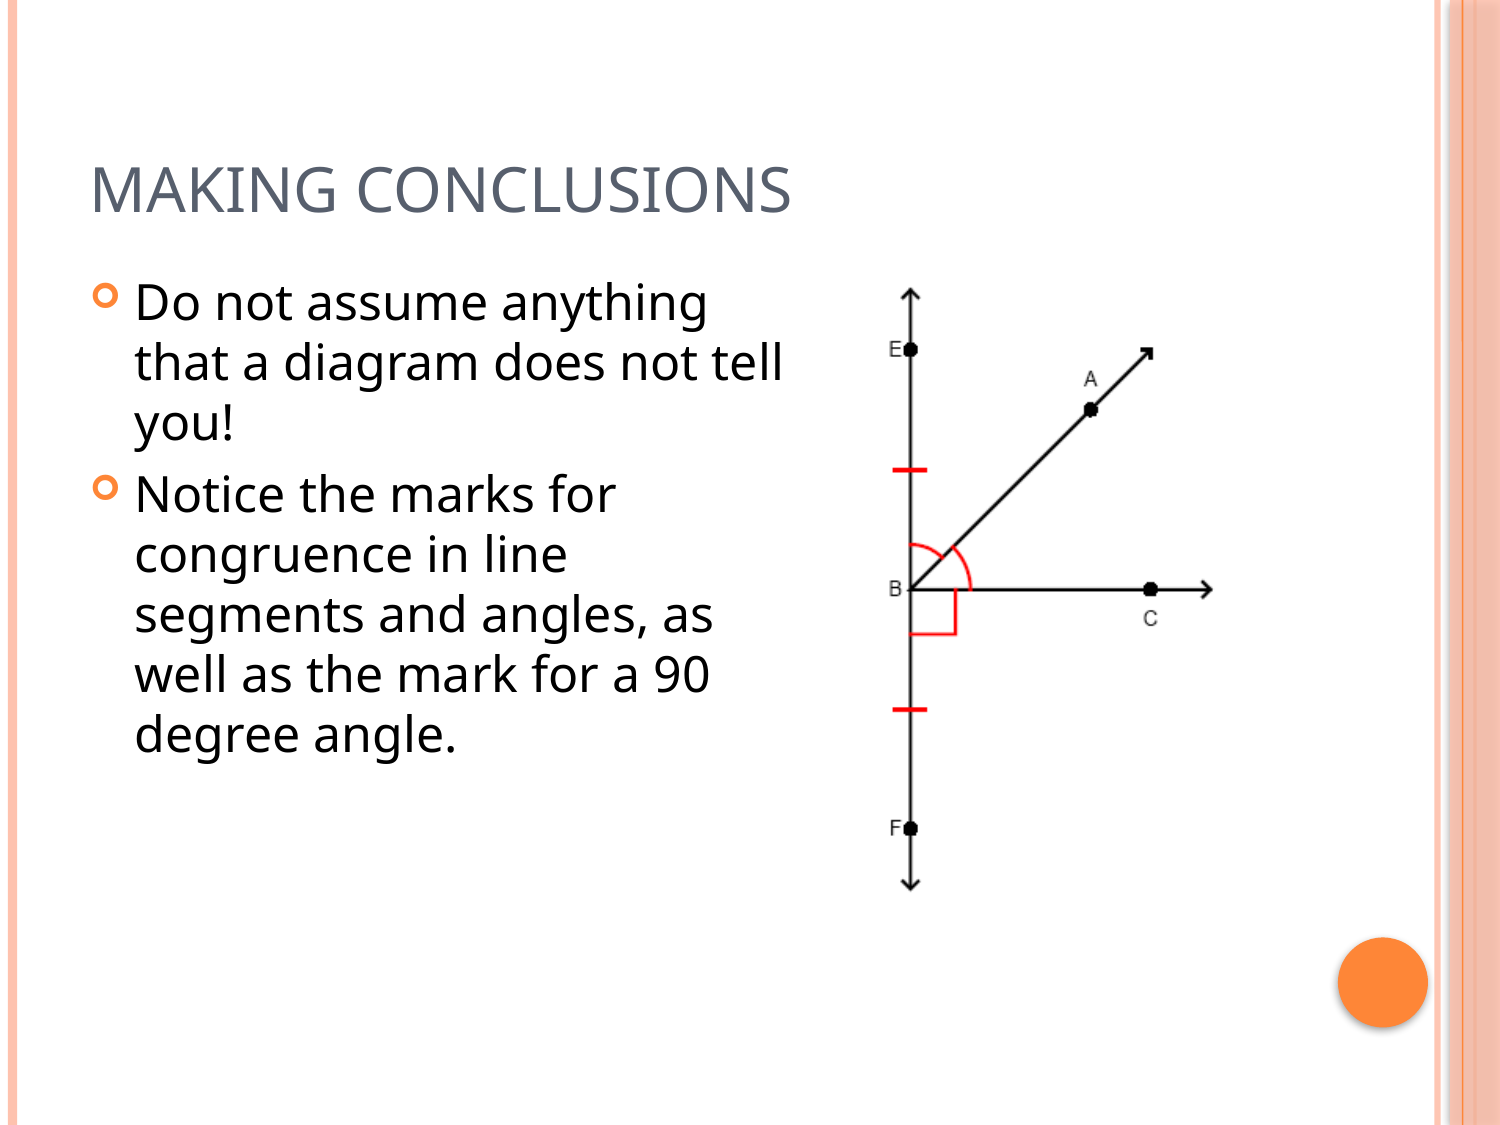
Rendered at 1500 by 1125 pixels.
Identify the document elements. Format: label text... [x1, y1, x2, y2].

title Making conclusions [75, 45, 1300, 233]
list Do not assume anything that a diagram does not tell you! Notice the marks for congruence in line segments and angles, as well as the mark for a 90 degree angle. [75, 262, 800, 1000]
picture [849, 274, 1296, 915]
